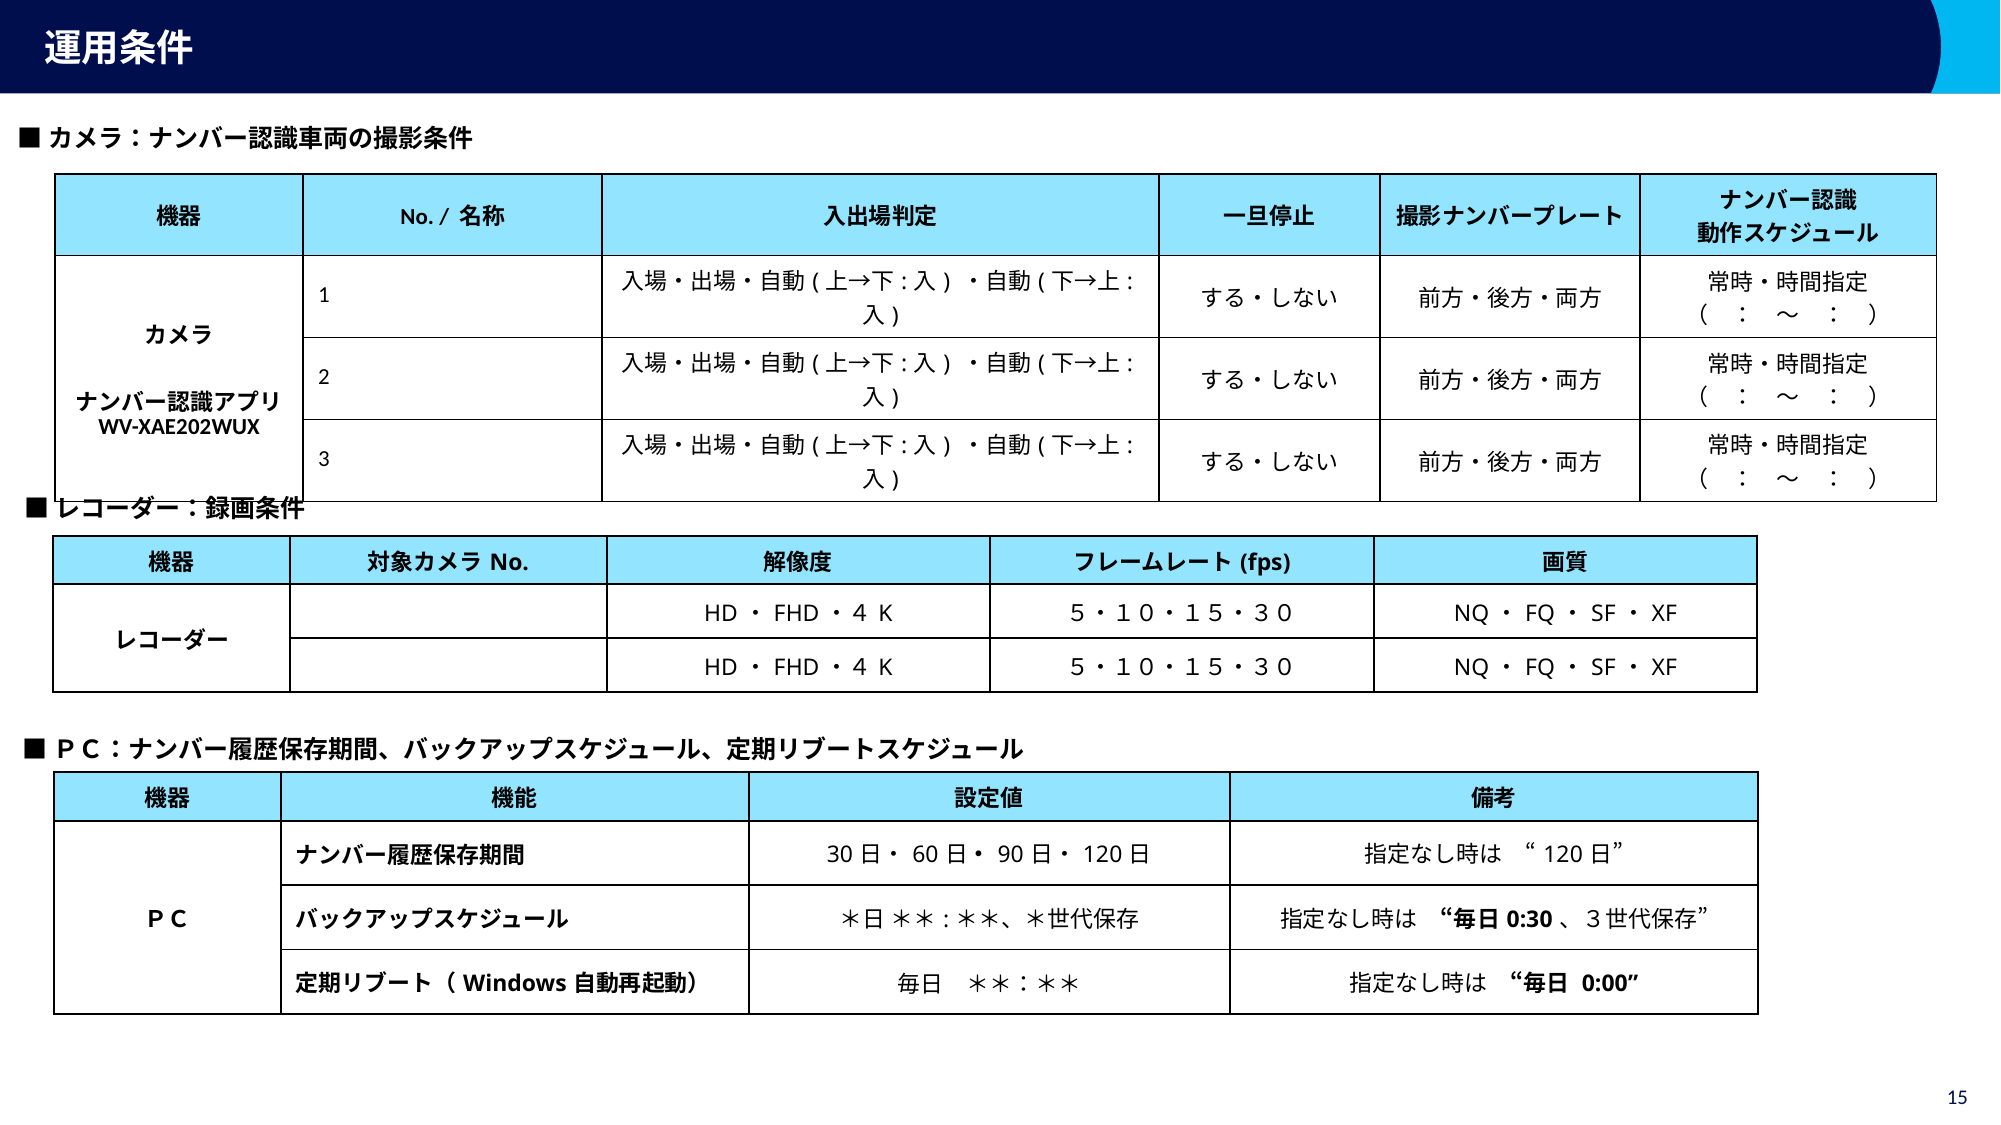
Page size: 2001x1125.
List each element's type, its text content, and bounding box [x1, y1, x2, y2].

table_cell ＊日 ＊＊:＊＊、＊世代保存 [750, 886, 1229, 949]
table_cell 入場・出場・自動(上→下:入) ・自動(下→上:入) [603, 420, 1158, 501]
table_cell 指定なし時は “毎日0:30、３世代保存” [1231, 886, 1757, 949]
table_header 一旦停止 [1160, 175, 1379, 255]
table_header 備考 [1231, 776, 1757, 820]
table_cell 指定なし時は “毎日 0:00” [1231, 950, 1757, 1013]
text_box ■レコーダー：録画条件 [9, 478, 741, 551]
table_cell ５・１０・１５・３０ [991, 639, 1373, 691]
table_cell [291, 585, 606, 637]
table_cell NQ・FQ・SF・XF [1375, 639, 1756, 691]
table_cell [291, 639, 606, 691]
table_header No. / 名称 [304, 175, 601, 255]
table_header 機器 [55, 776, 280, 820]
table_cell 前方・後方・両方 [1381, 420, 1639, 501]
title 運用条件 [0, 0, 1883, 94]
table_cell 前方・後方・両方 [1381, 338, 1639, 419]
text_box ■ＰＣ：ナンバー履歴保存期間、バックアップスケジュール、定期リブートスケジュール [8, 718, 1988, 776]
table_header 撮影ナンバープレート [1381, 175, 1639, 255]
table_header フレームレート(fps) [991, 537, 1373, 583]
table_header 機器 [56, 175, 302, 255]
table_cell NQ・FQ・SF・XF [1375, 585, 1756, 637]
table_cell 1 [304, 256, 601, 337]
table_cell 定期リブート（Windows自動再起動） [282, 950, 748, 1013]
table_cell 30日・60日・90日・120日 [750, 822, 1229, 884]
table_header 対象カメラNo. [291, 551, 606, 583]
table_header 設定値 [750, 776, 1229, 820]
table_header 機器 [54, 551, 289, 583]
table_cell 毎日 ＊＊：＊＊ [750, 950, 1229, 1013]
table_header 機能 [282, 776, 748, 820]
table_cell カメラ ナンバー認識アプリ WV-XAE202WUX [56, 256, 302, 478]
table_cell バックアップスケジュール [282, 886, 748, 949]
table_cell 常時・時間指定 （ ： ～ ： ） [1641, 338, 1936, 419]
table_header 解像度 [608, 537, 989, 583]
text_box ■カメラ：ナンバー認識車両の撮影条件 [2, 108, 1758, 166]
table_header 入出場判定 [603, 175, 1158, 255]
table_cell する・しない [1160, 420, 1379, 501]
table_cell HD・FHD・４K [608, 639, 989, 691]
table_cell 2 [304, 338, 601, 419]
table_cell する・しない [1160, 256, 1379, 337]
table_header 画質 [1375, 537, 1756, 583]
table_cell 入場・出場・自動(上→下:入) ・自動(下→上:入) [603, 256, 1158, 337]
table_cell レコーダー [54, 585, 289, 691]
table_cell 常時・時間指定 （ ： ～ ： ） [1641, 420, 1936, 501]
table_cell 常時・時間指定 （ ： ～ ： ） [1641, 256, 1936, 337]
table_cell ＰＣ [55, 822, 280, 1013]
table_cell 前方・後方・両方 [1381, 256, 1639, 337]
table_cell 入場・出場・自動(上→下:入) ・自動(下→上:入) [603, 338, 1158, 419]
table_cell 3 [304, 420, 601, 478]
table_header ナンバー認識 動作スケジュール [1641, 175, 1936, 255]
table_cell HD・FHD・４K [608, 585, 989, 637]
table_cell ５・１０・１５・３０ [991, 585, 1373, 637]
table_cell ナンバー履歴保存期間 [282, 822, 748, 884]
table_cell する・しない [1160, 338, 1379, 419]
table_cell 指定なし時は “120日” [1231, 822, 1757, 884]
